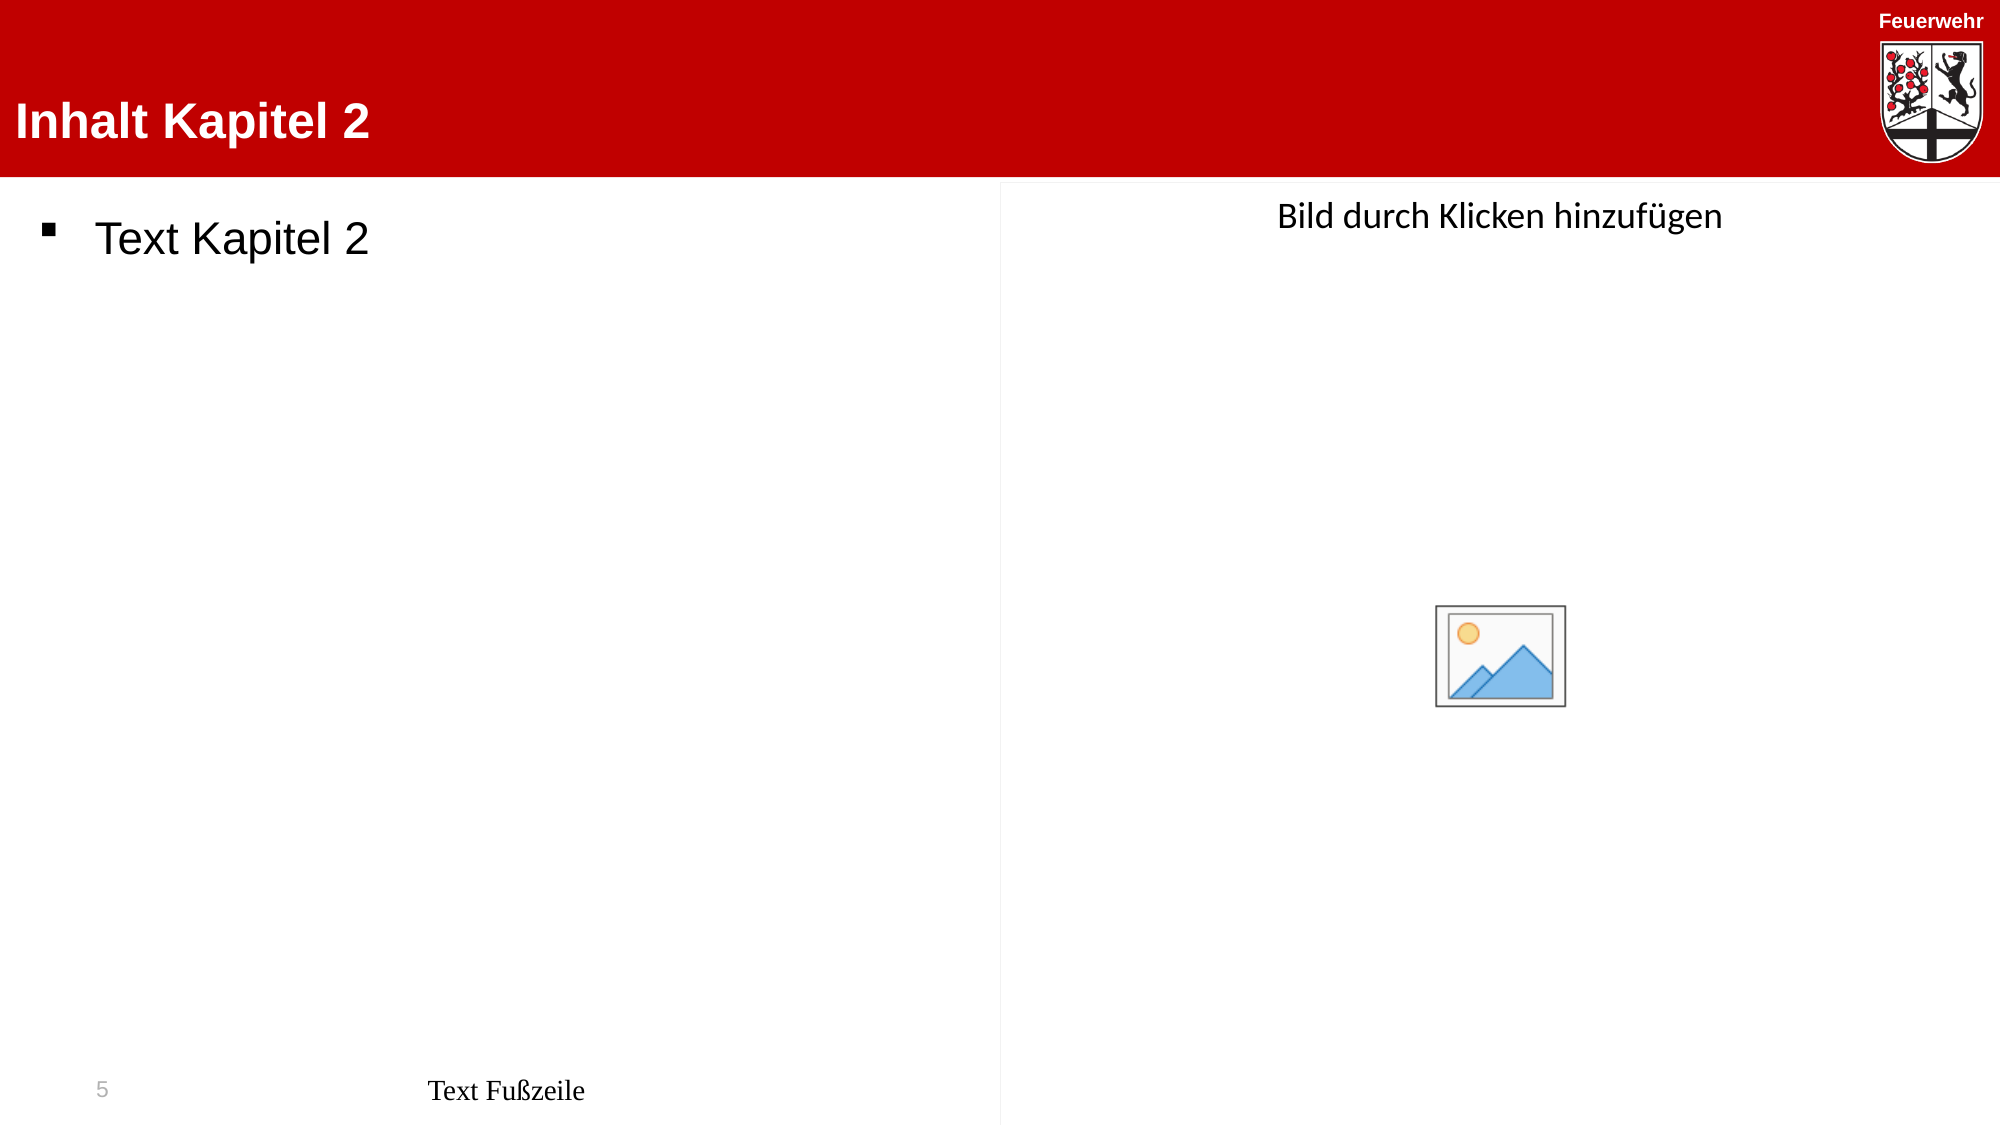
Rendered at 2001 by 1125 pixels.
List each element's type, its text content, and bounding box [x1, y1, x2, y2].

title Inhalt Kapitel 2 [0, 66, 1662, 171]
footer Text Fußzeile [125, 1052, 888, 1125]
picture [1000, 182, 2000, 1125]
picture [1879, 40, 1984, 164]
slide_number 5 [0, 1052, 124, 1125]
list Text Kapitel 2 [0, 177, 1000, 1052]
